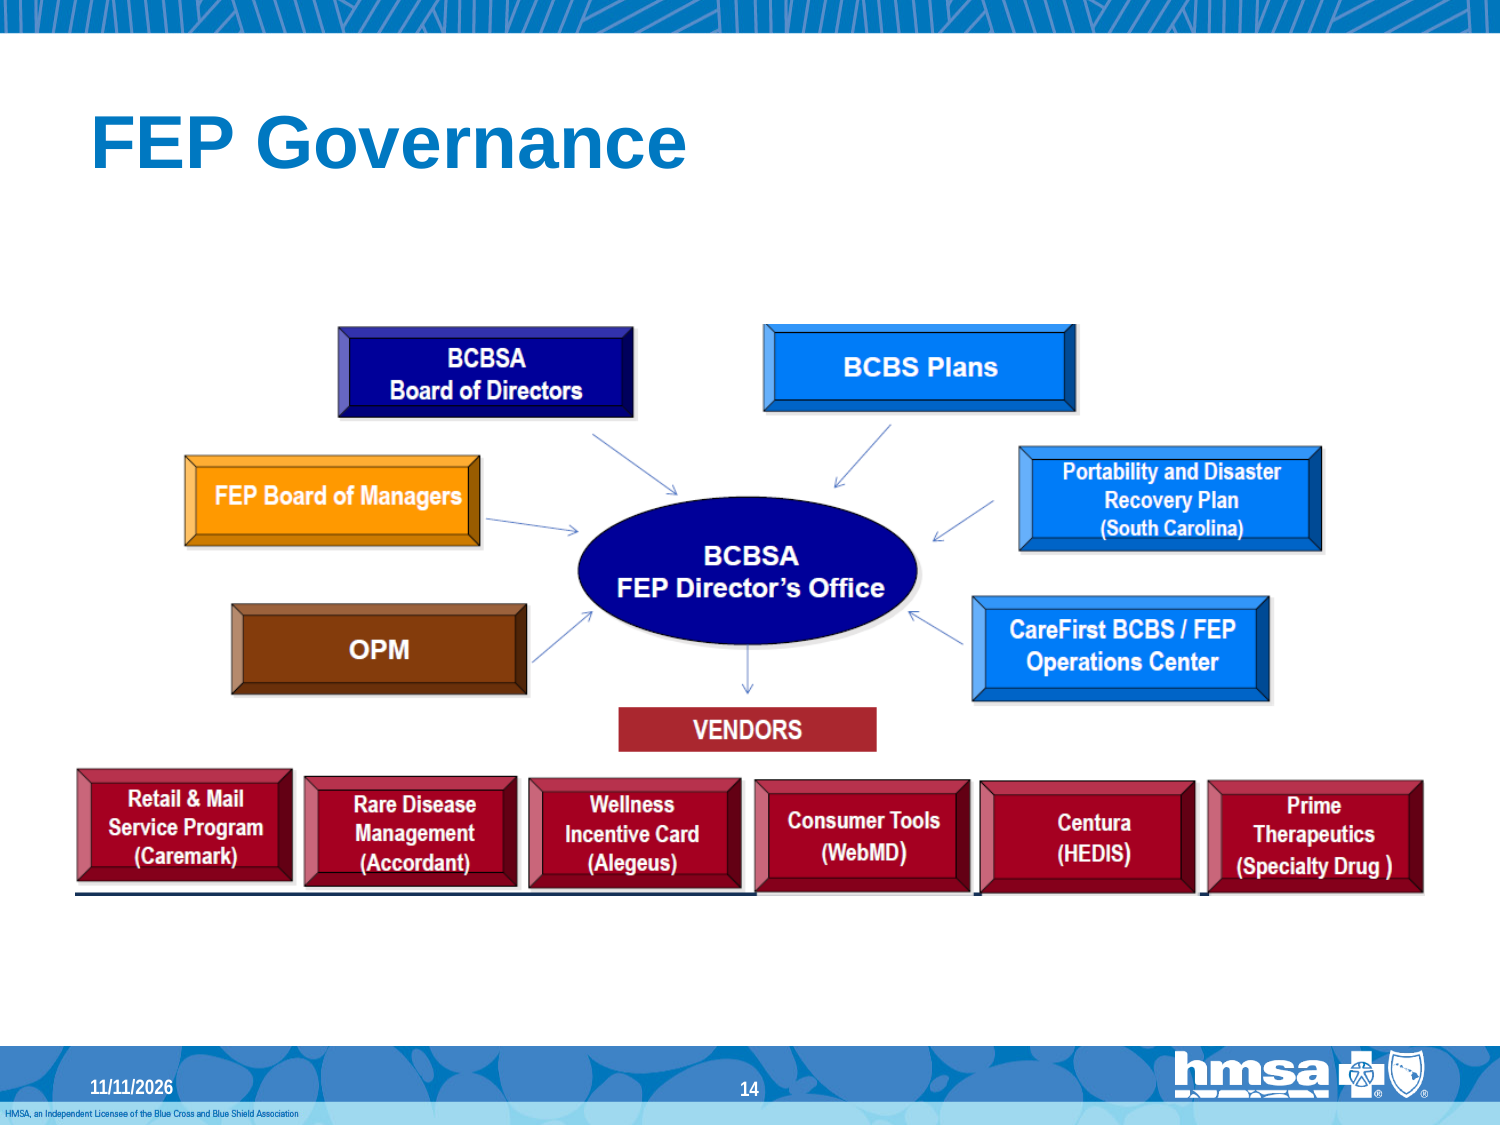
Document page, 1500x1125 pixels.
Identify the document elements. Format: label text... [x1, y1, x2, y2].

title FEP Governance [75, 45, 1425, 233]
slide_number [75, 1059, 425, 1113]
slide_number 14 [725, 1064, 1075, 1113]
picture [0, 1046, 1500, 1125]
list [74, 324, 1426, 897]
picture [0, 0, 1500, 34]
